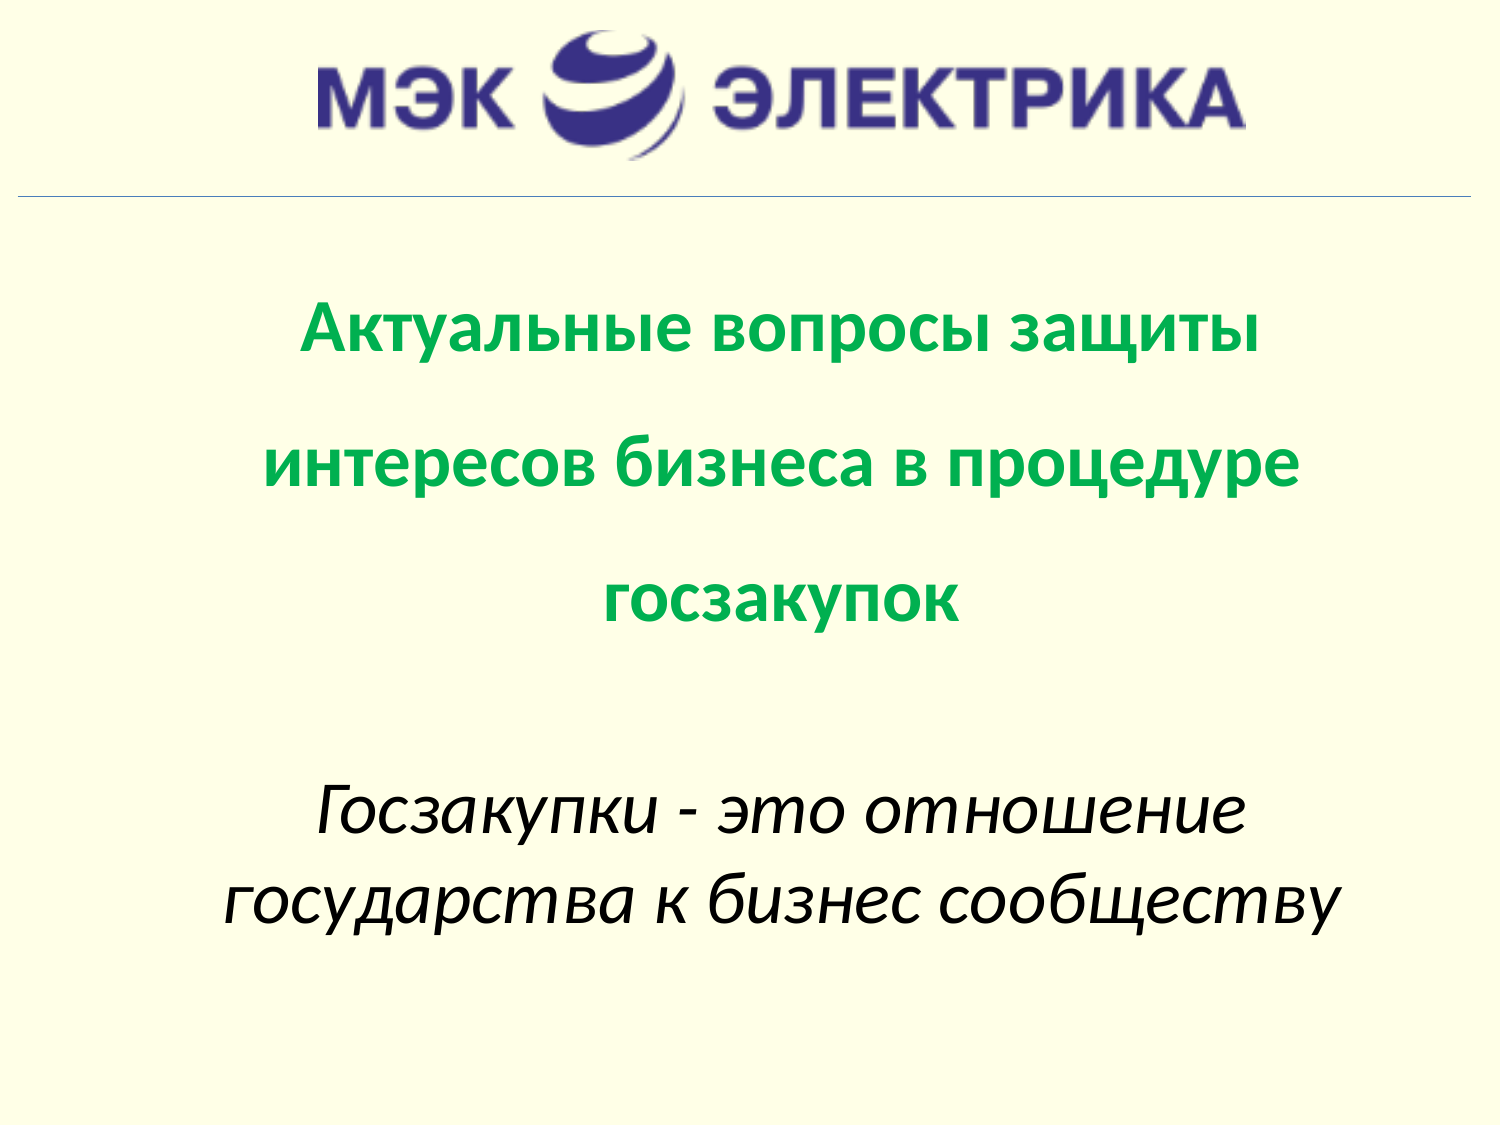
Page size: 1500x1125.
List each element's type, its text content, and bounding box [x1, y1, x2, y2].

text_box Актуальные вопросы защиты интересов бизнеса в процедуре госзакупок [230, 224, 1334, 645]
picture [318, 30, 1246, 162]
text_box Госзакупки - это отношение государства к бизнес сообществу [120, 751, 1444, 947]
